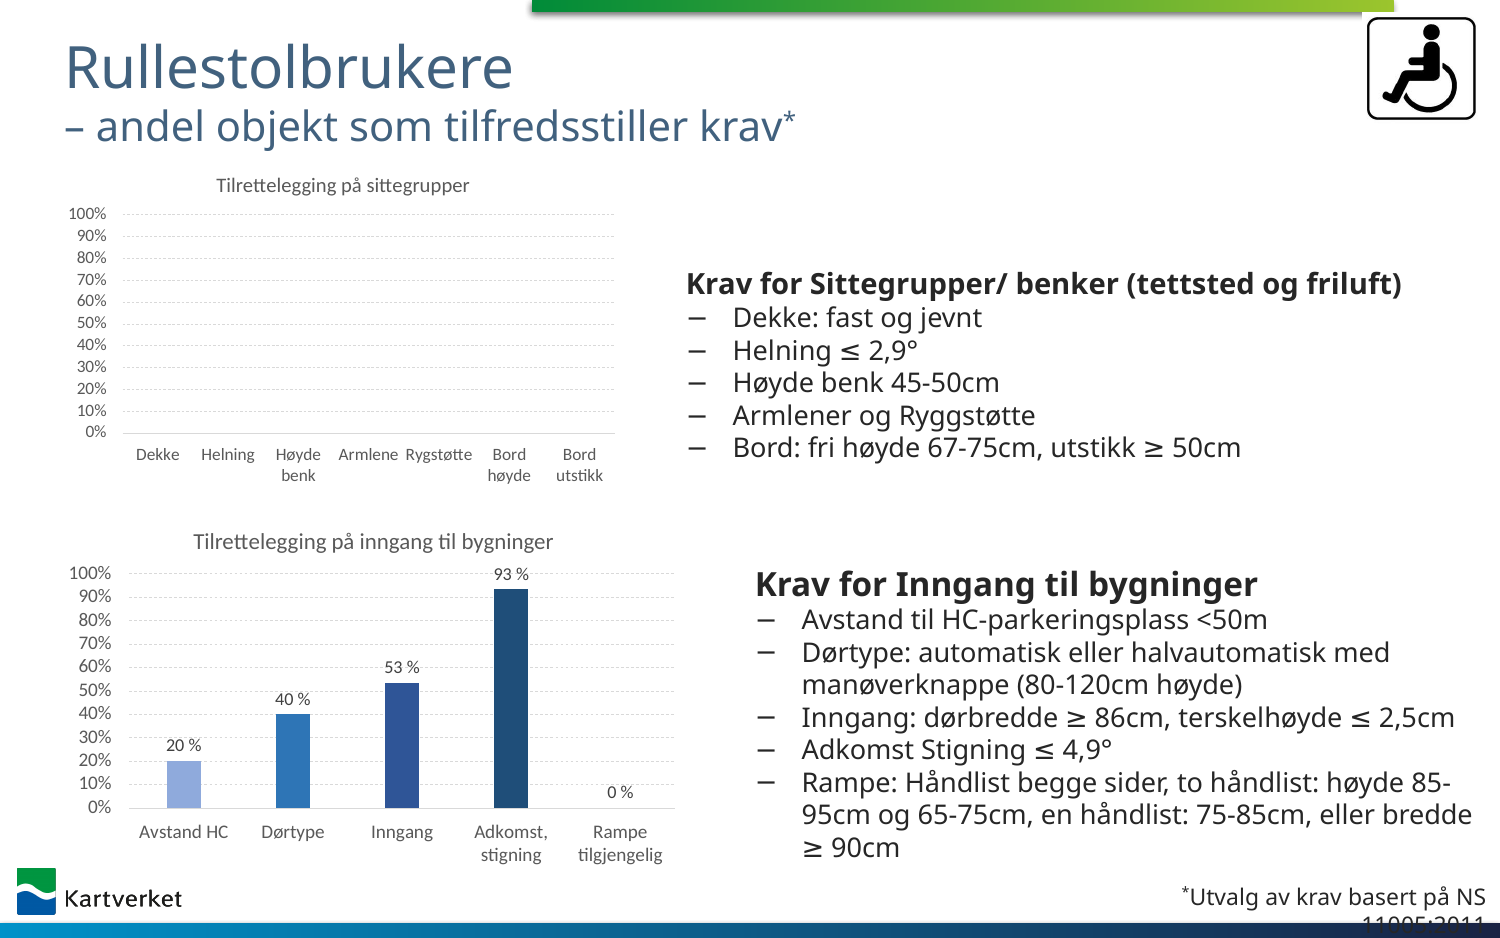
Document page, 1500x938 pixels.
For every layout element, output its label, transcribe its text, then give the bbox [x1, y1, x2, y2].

picture [62, 166, 625, 492]
text_box Krav for Sittegrupper/ benker (tettsted og friluft) Dekke: fast og jevnt Helning ≤ 2,9° Høyde benk 45-50cm Armlener og Ryggstøtte Bord: fri høyde 67-75cm, utstikk ≥ 50cm [670, 258, 1418, 471]
text_box *Utvalg av krav basert på NS 11005:2011 [1068, 873, 1500, 938]
text_box Krav for Inngang til bygninger Avstand til HC-parkeringsplass <50m Dørtype: automatisk eller halvautomatisk med manøverknappe (80-120cm høyde) Inngang: dørbredde ≥ 86cm, terskelhøyde ≤ 2,5cm Adkomst Stigning ≤ 4,9° Rampe: Håndlist begge sider, to håndlist: høyde 85-95cm og 65-75cm, en håndlist: 75-85cm, eller bredde ≥ 90cm [740, 555, 1491, 870]
text_box Rullestolbrukere – andel objekt som tilfredsstiller krav* [49, 25, 1431, 158]
picture [1362, 12, 1481, 126]
picture [62, 520, 686, 874]
